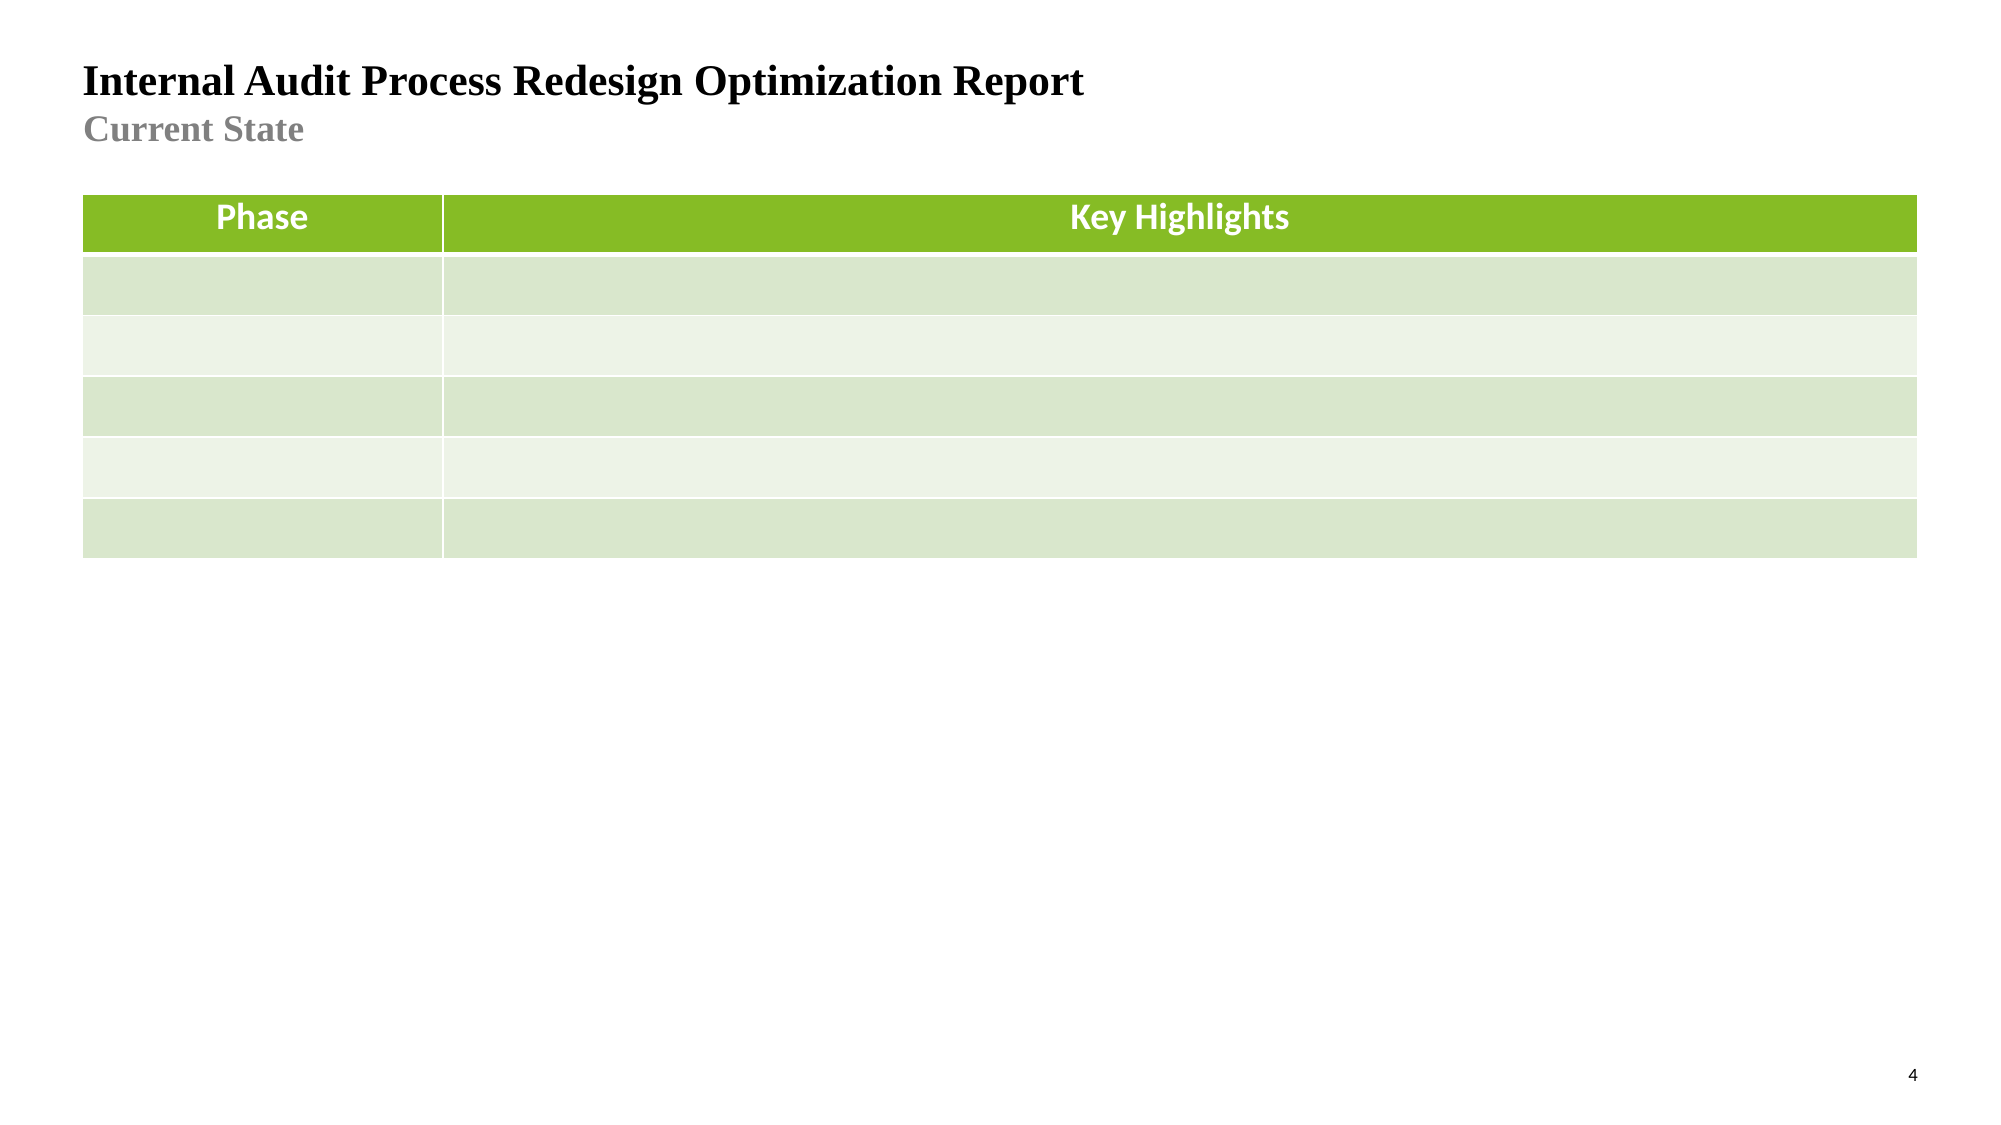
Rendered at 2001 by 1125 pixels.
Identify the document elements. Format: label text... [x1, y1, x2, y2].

table_cell [444, 438, 1917, 497]
table_cell [444, 499, 1917, 558]
table_header Phase [83, 195, 442, 252]
table_cell [444, 316, 1917, 375]
title Internal Audit Process Redesign Optimization Report [82, 52, 1918, 107]
table_header Key Highlights [444, 195, 1917, 252]
table_cell [83, 257, 442, 315]
table_cell [83, 499, 442, 558]
table_cell [83, 438, 442, 497]
table_cell [444, 257, 1917, 315]
text_box Current State [83, 104, 1919, 160]
table_cell [83, 316, 442, 375]
table_cell [444, 377, 1917, 436]
table_cell [83, 377, 442, 436]
